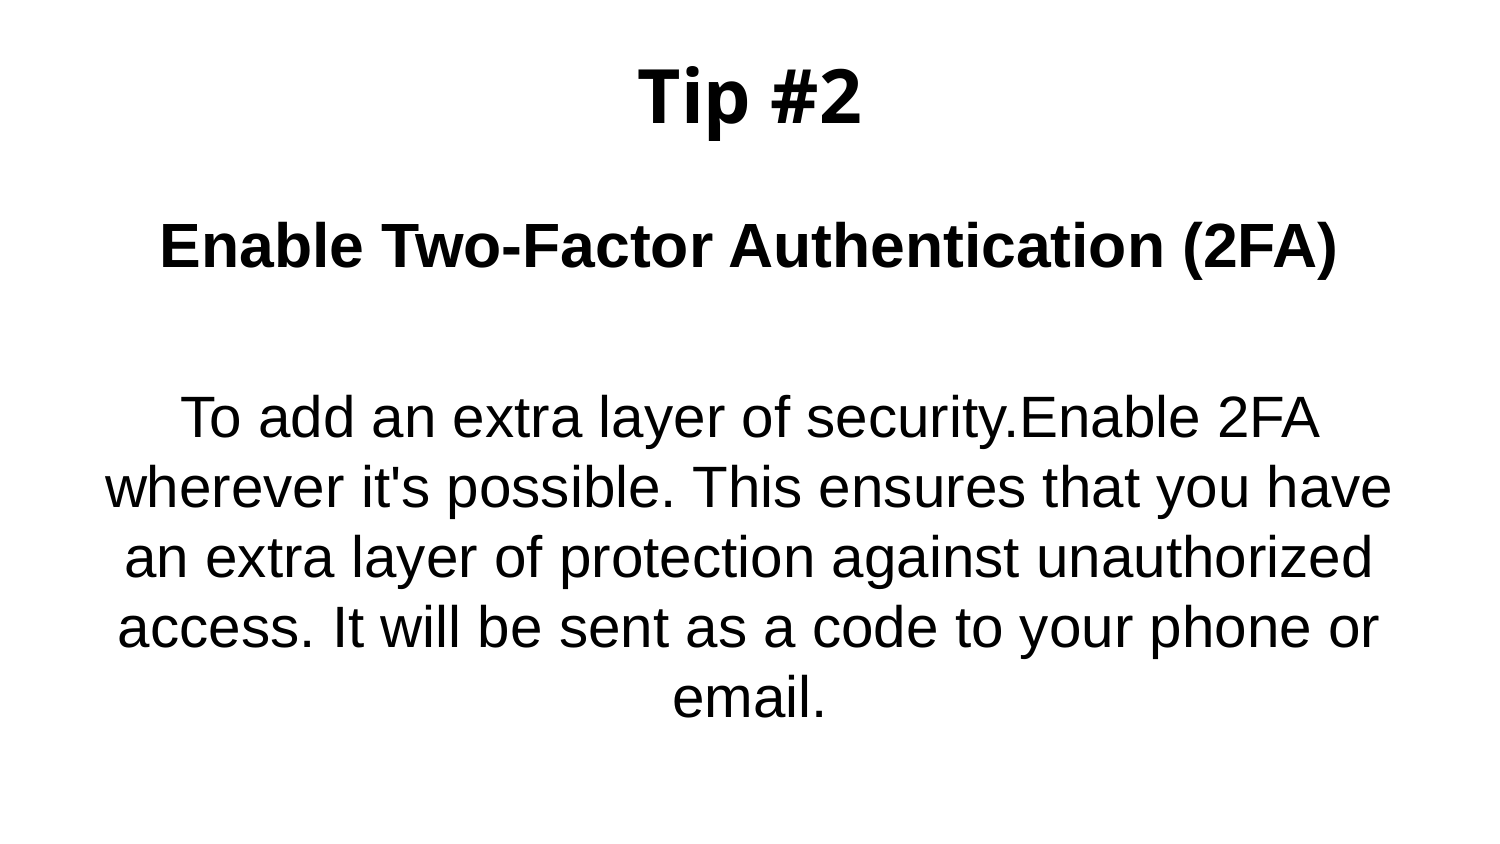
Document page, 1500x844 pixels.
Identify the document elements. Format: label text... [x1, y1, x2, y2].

list Enable Two-Factor Authentication (2FA) To add an extra layer of security.Enable 2FA wherever it's possible. This ensures that you have an extra layer of protection against unauthorized access. It will be sent as a code to your phone or email. [75, 102, 1425, 832]
title Tip #2 [75, 12, 1425, 102]
